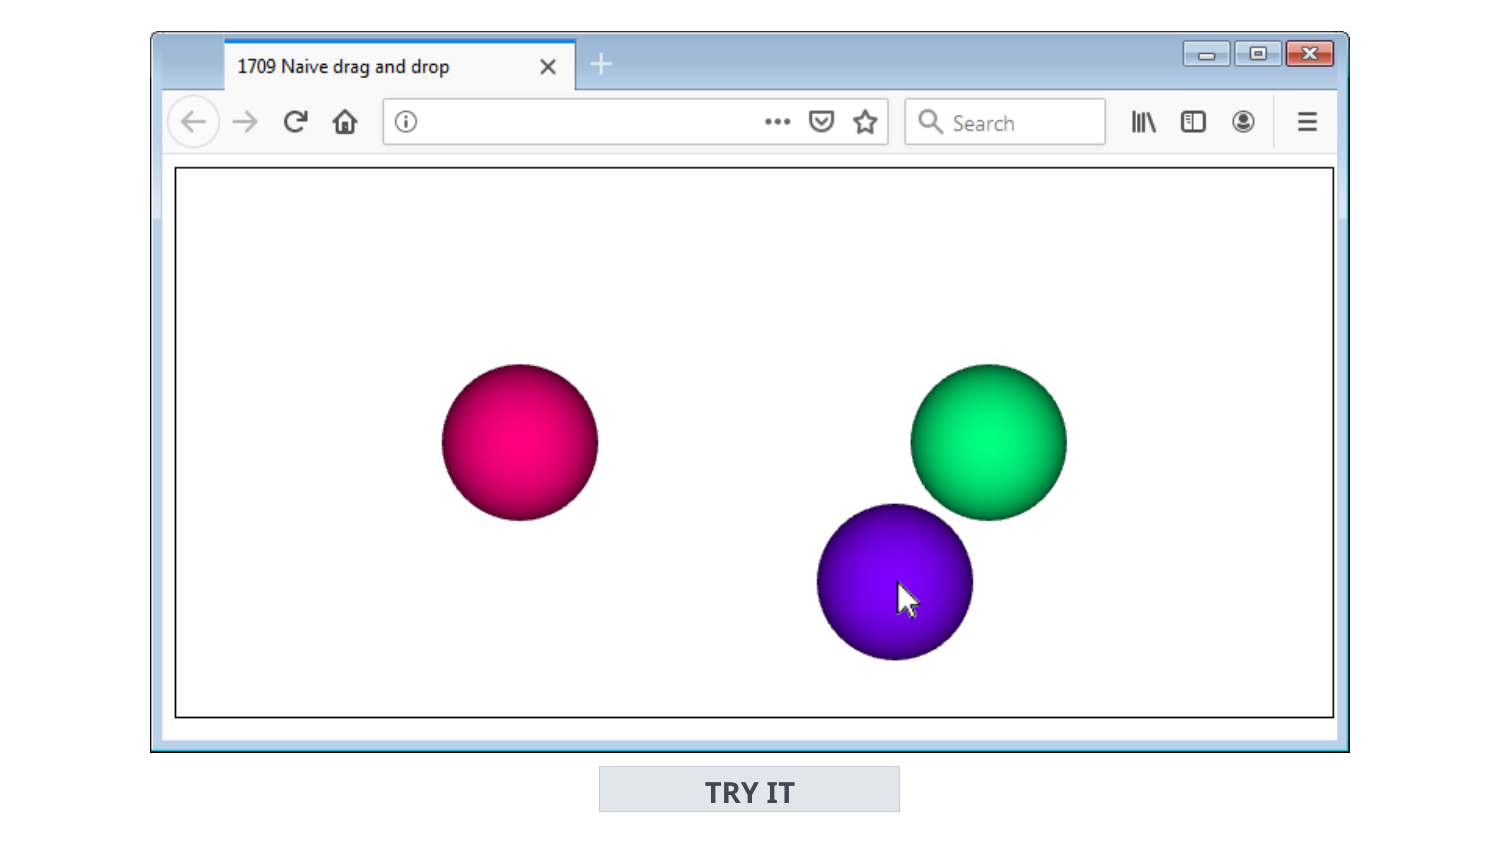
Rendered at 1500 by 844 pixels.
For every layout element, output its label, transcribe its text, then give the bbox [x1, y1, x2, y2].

picture [149, 31, 1351, 753]
text_box TRY IT [599, 766, 900, 812]
